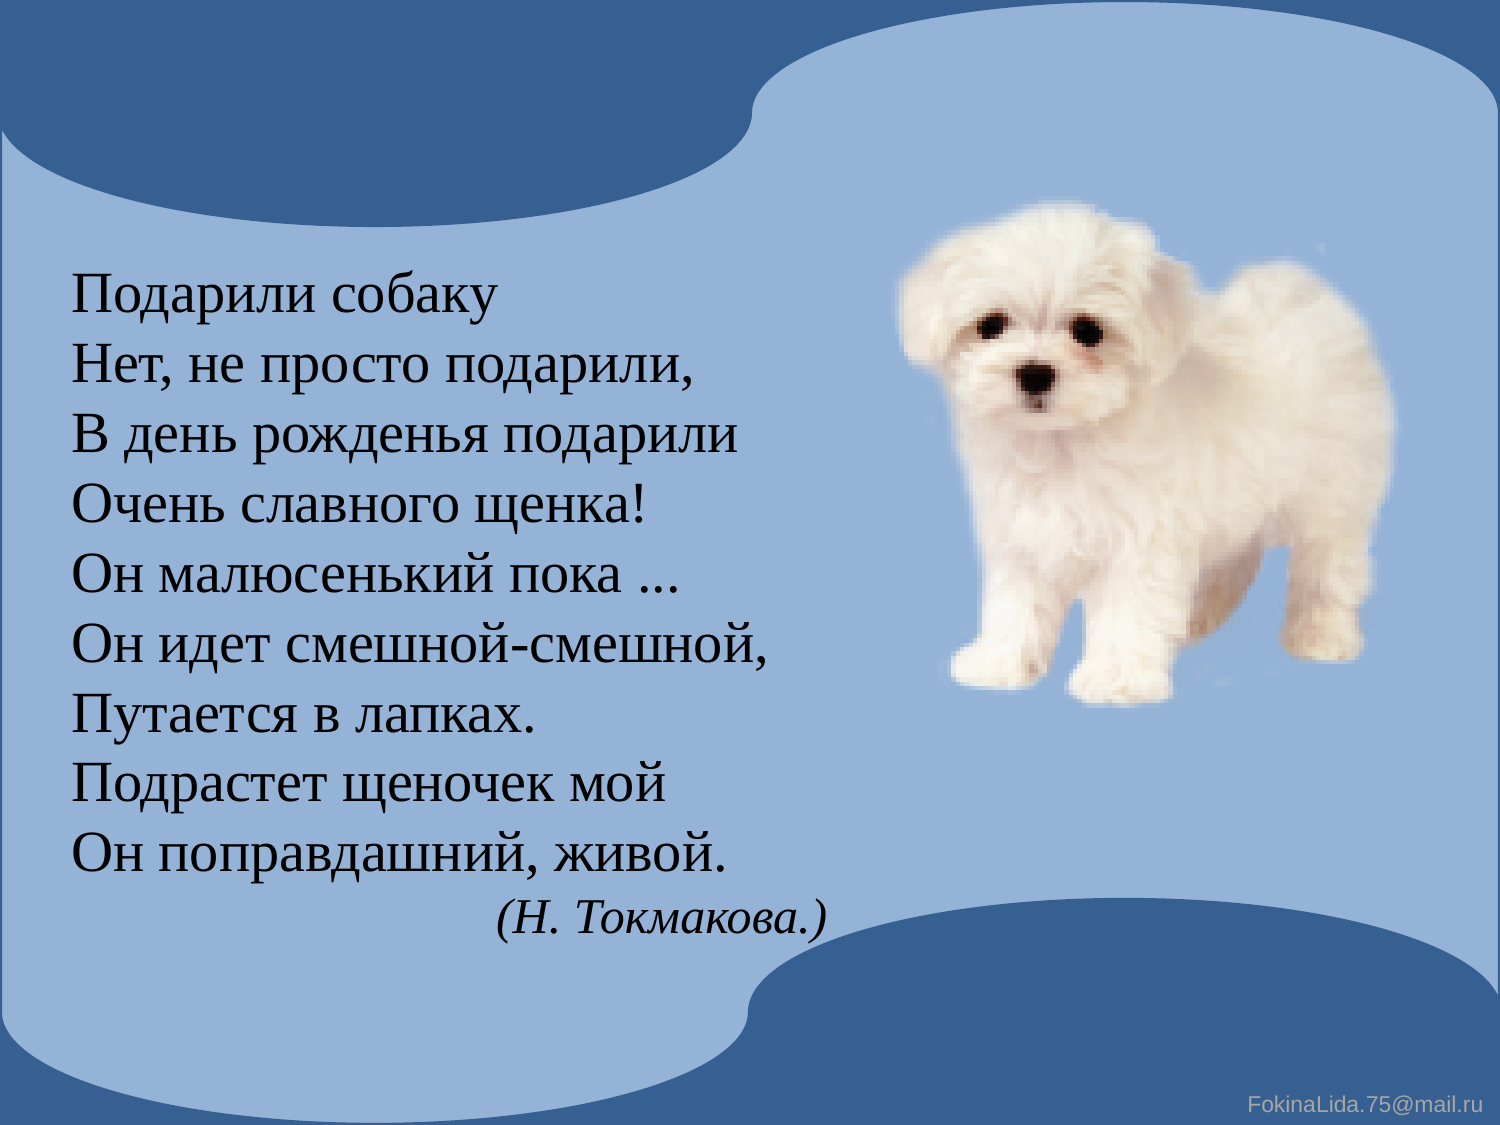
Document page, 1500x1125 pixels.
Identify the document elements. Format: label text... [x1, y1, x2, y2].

text_box Подарили собаку Нет, не просто подарили, В день рожденья подарили Очень славного щенка! Он малюсенький пока ... Он идет смешной-смешной, Путается в лапках. Подрастет щеночек мой ­ Он поправдашний, живой. (Н. Токмакова.) [0, 246, 1099, 951]
picture [891, 196, 1412, 717]
